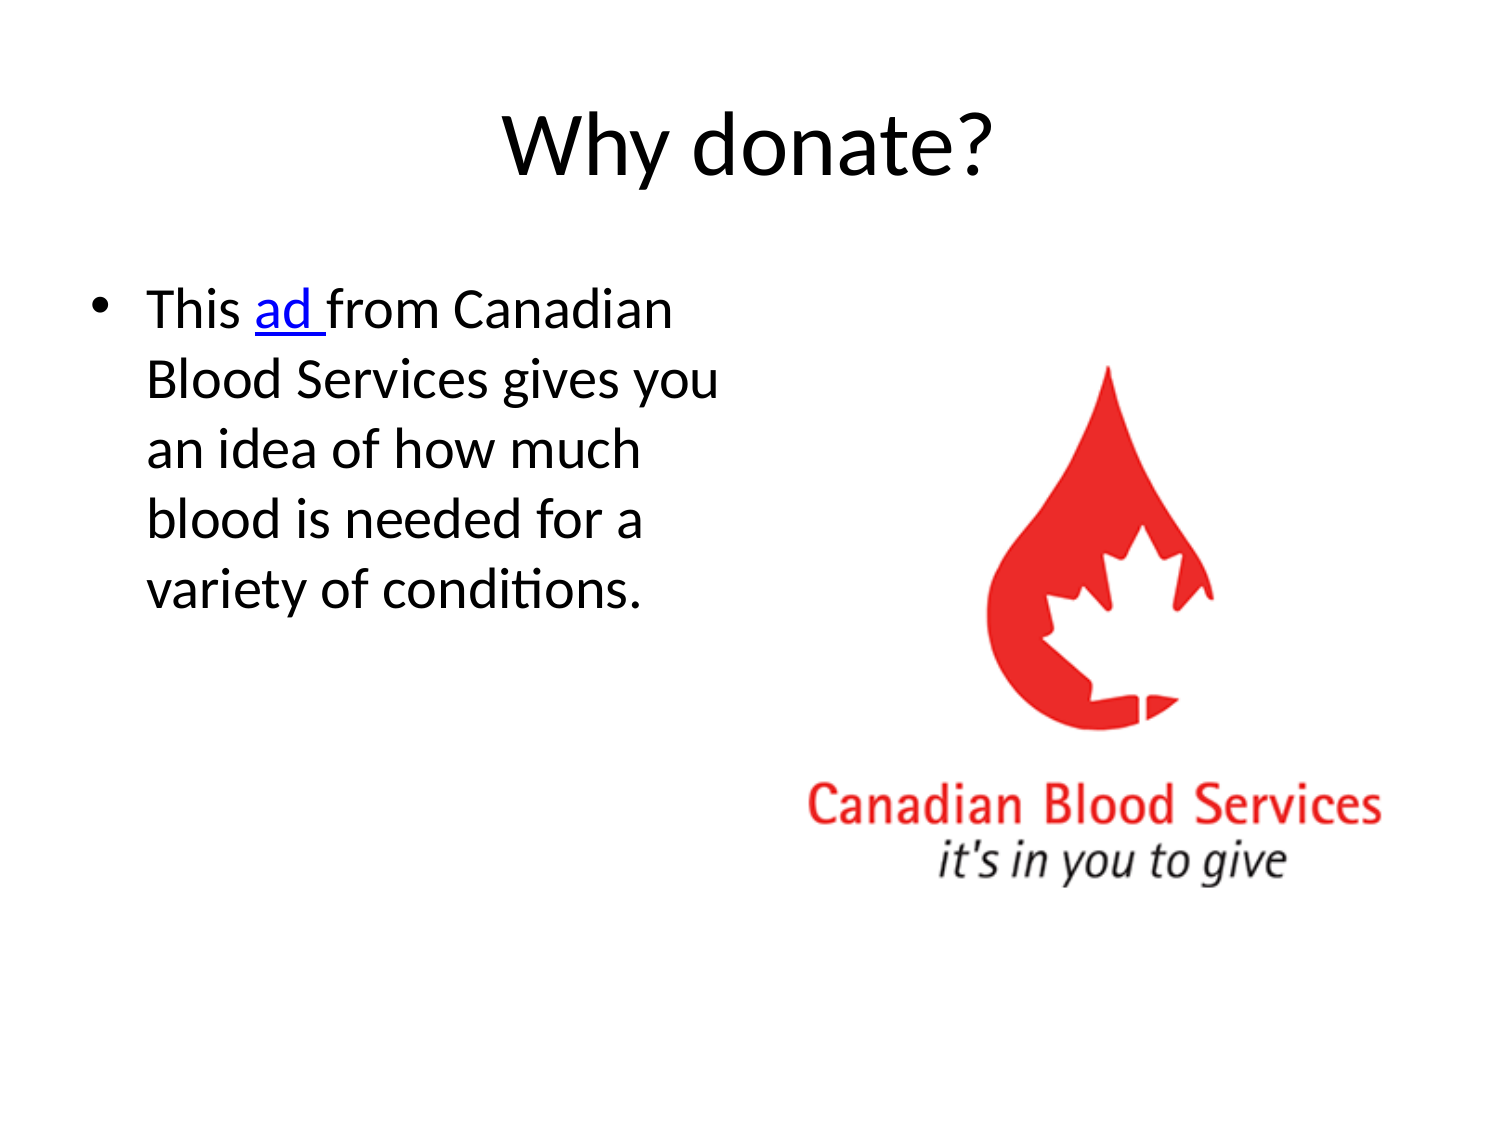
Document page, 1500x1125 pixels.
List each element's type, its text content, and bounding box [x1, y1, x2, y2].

title Why donate? [75, 45, 1425, 233]
list This ad from Canadian Blood Services gives you an idea of how much blood is needed for a variety of conditions. [75, 262, 738, 1005]
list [762, 262, 1426, 1006]
